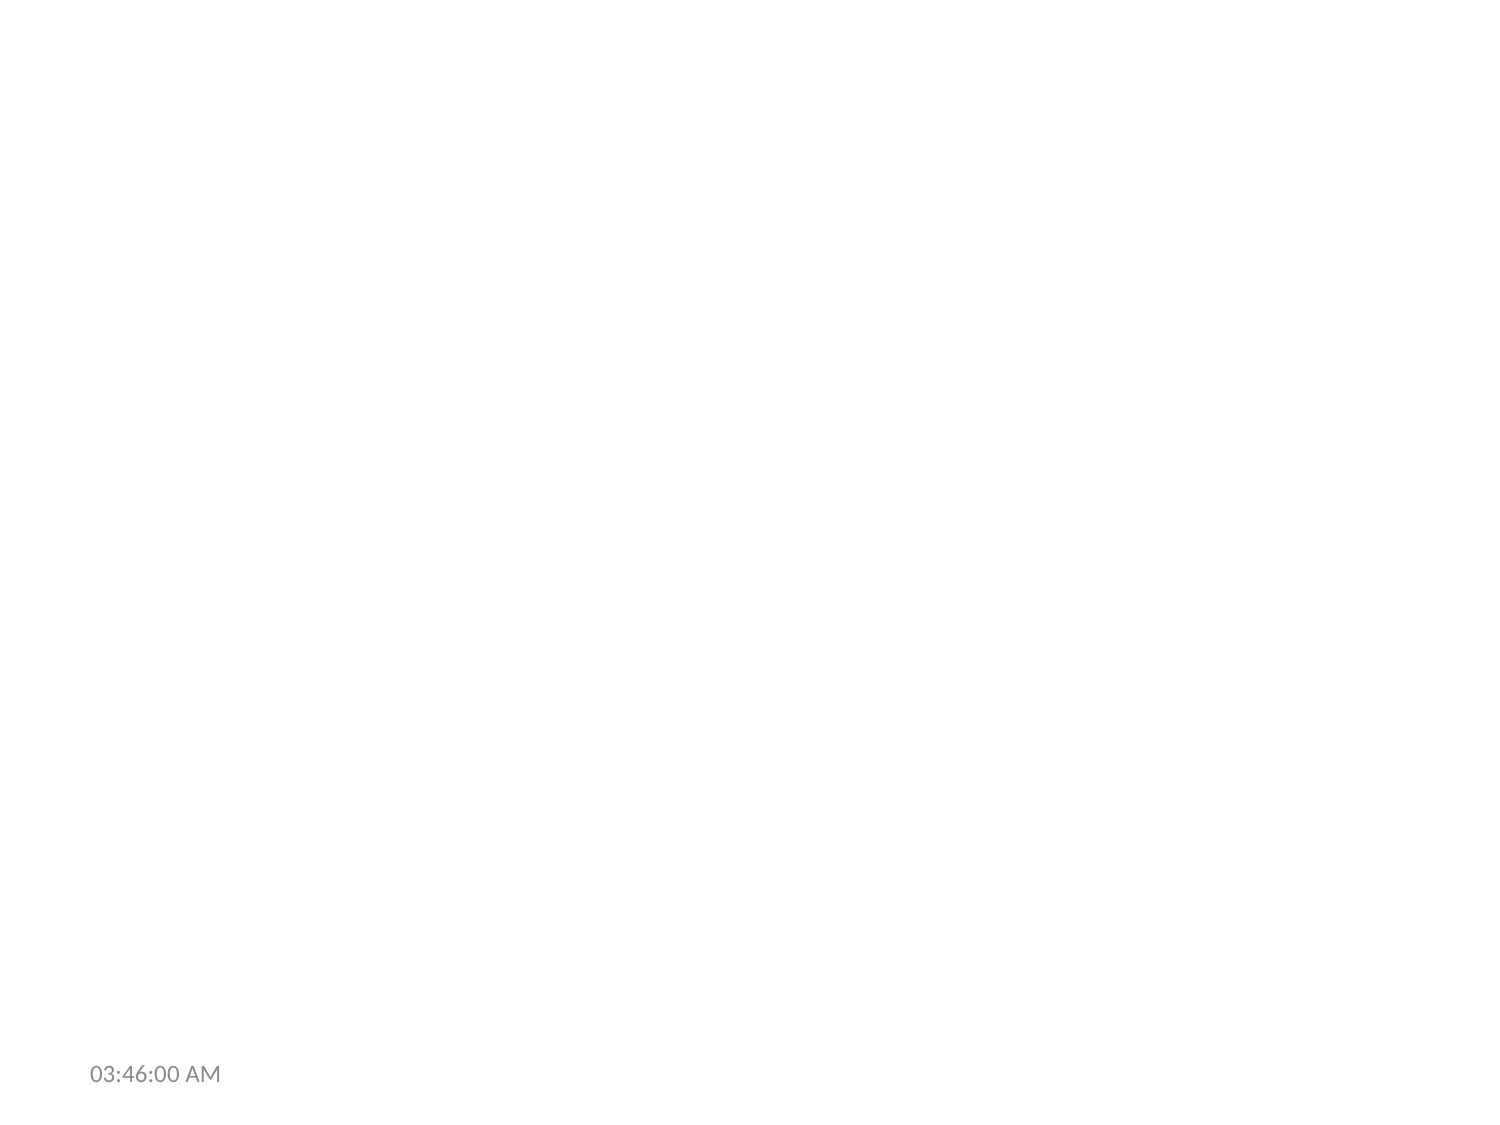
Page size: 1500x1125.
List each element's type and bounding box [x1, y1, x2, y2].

slide_number [75, 1042, 425, 1103]
